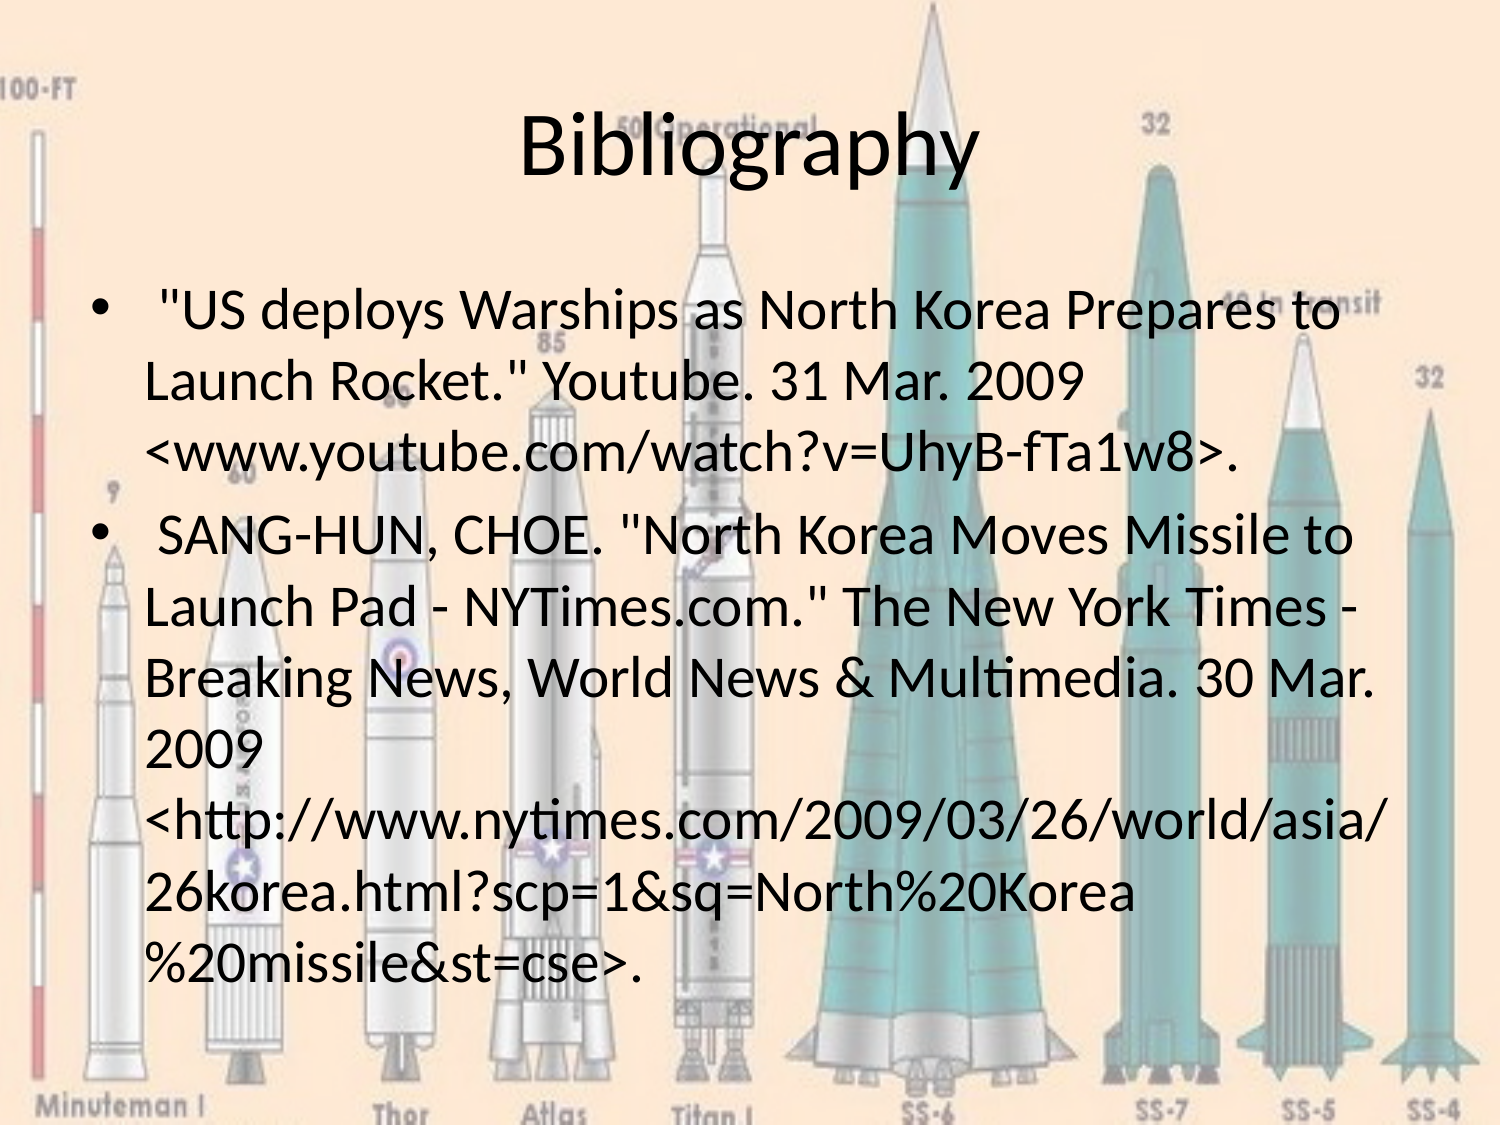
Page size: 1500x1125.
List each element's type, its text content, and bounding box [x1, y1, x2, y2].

list "US deploys Warships as North Korea Prepares to Launch Rocket." Youtube. 31 Mar. 2009 <www.youtube.com/watch?v=UhyB-fTa1w8>. SANG-HUN, CHOE. "North Korea Moves Missile to Launch Pad - NYTimes.com." The New York Times - Breaking News, World News & Multimedia. 30 Mar. 2009 <http://www.nytimes.com/2009/03/26/world/asia/26korea.html?scp=1&sq=North%20Korea%20missile&st=cse>. [75, 262, 1425, 1005]
title Bibliography [75, 45, 1425, 233]
